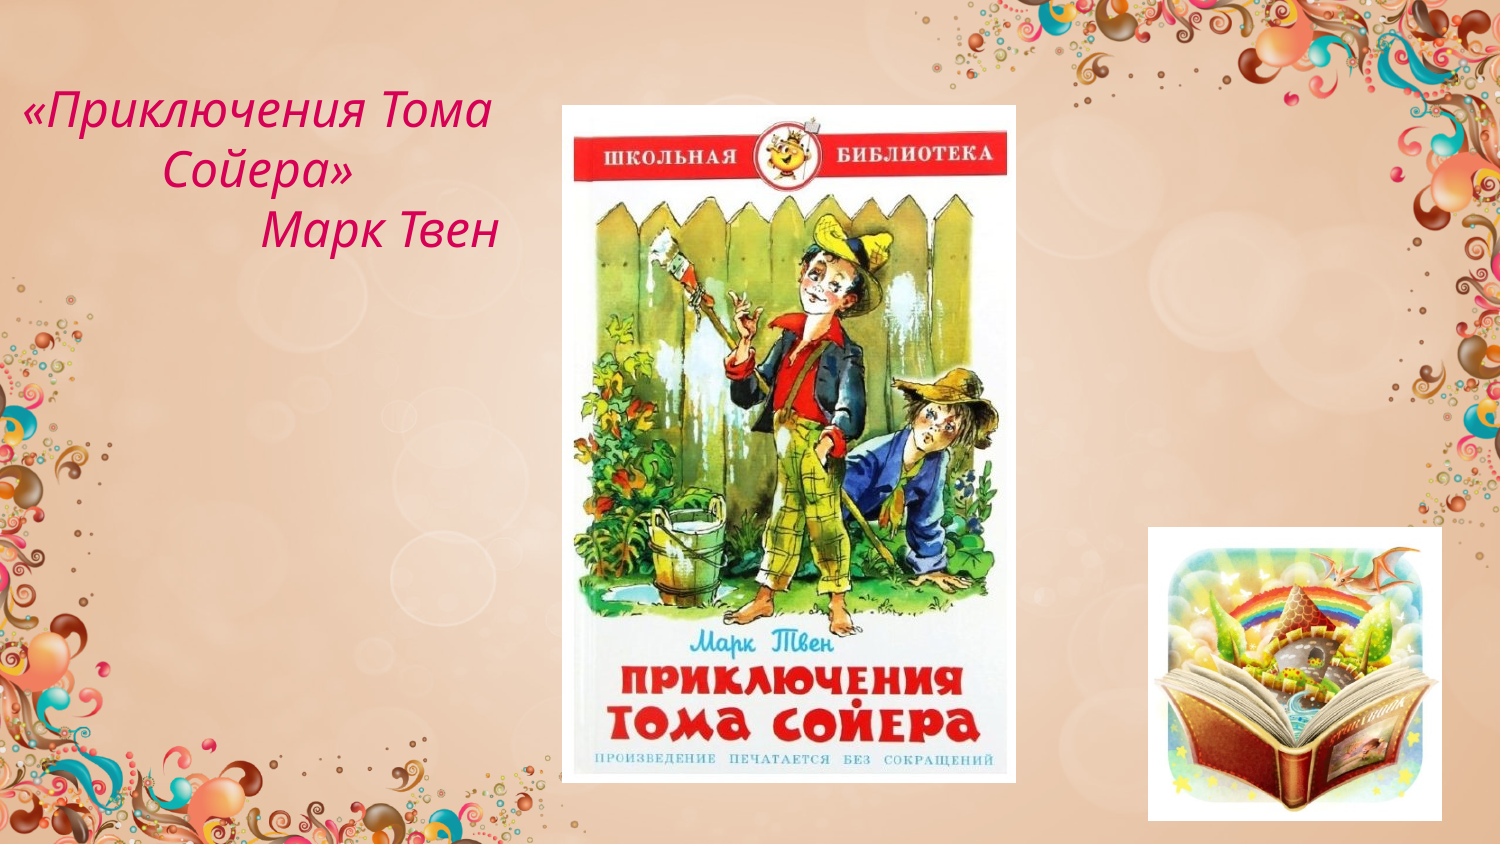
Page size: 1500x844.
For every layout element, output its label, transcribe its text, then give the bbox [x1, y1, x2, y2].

picture [0, 0, 1377, 844]
picture [1148, 0, 1500, 821]
text_box «Приключения Тома Сойера» Марк Твен [0, 70, 516, 265]
